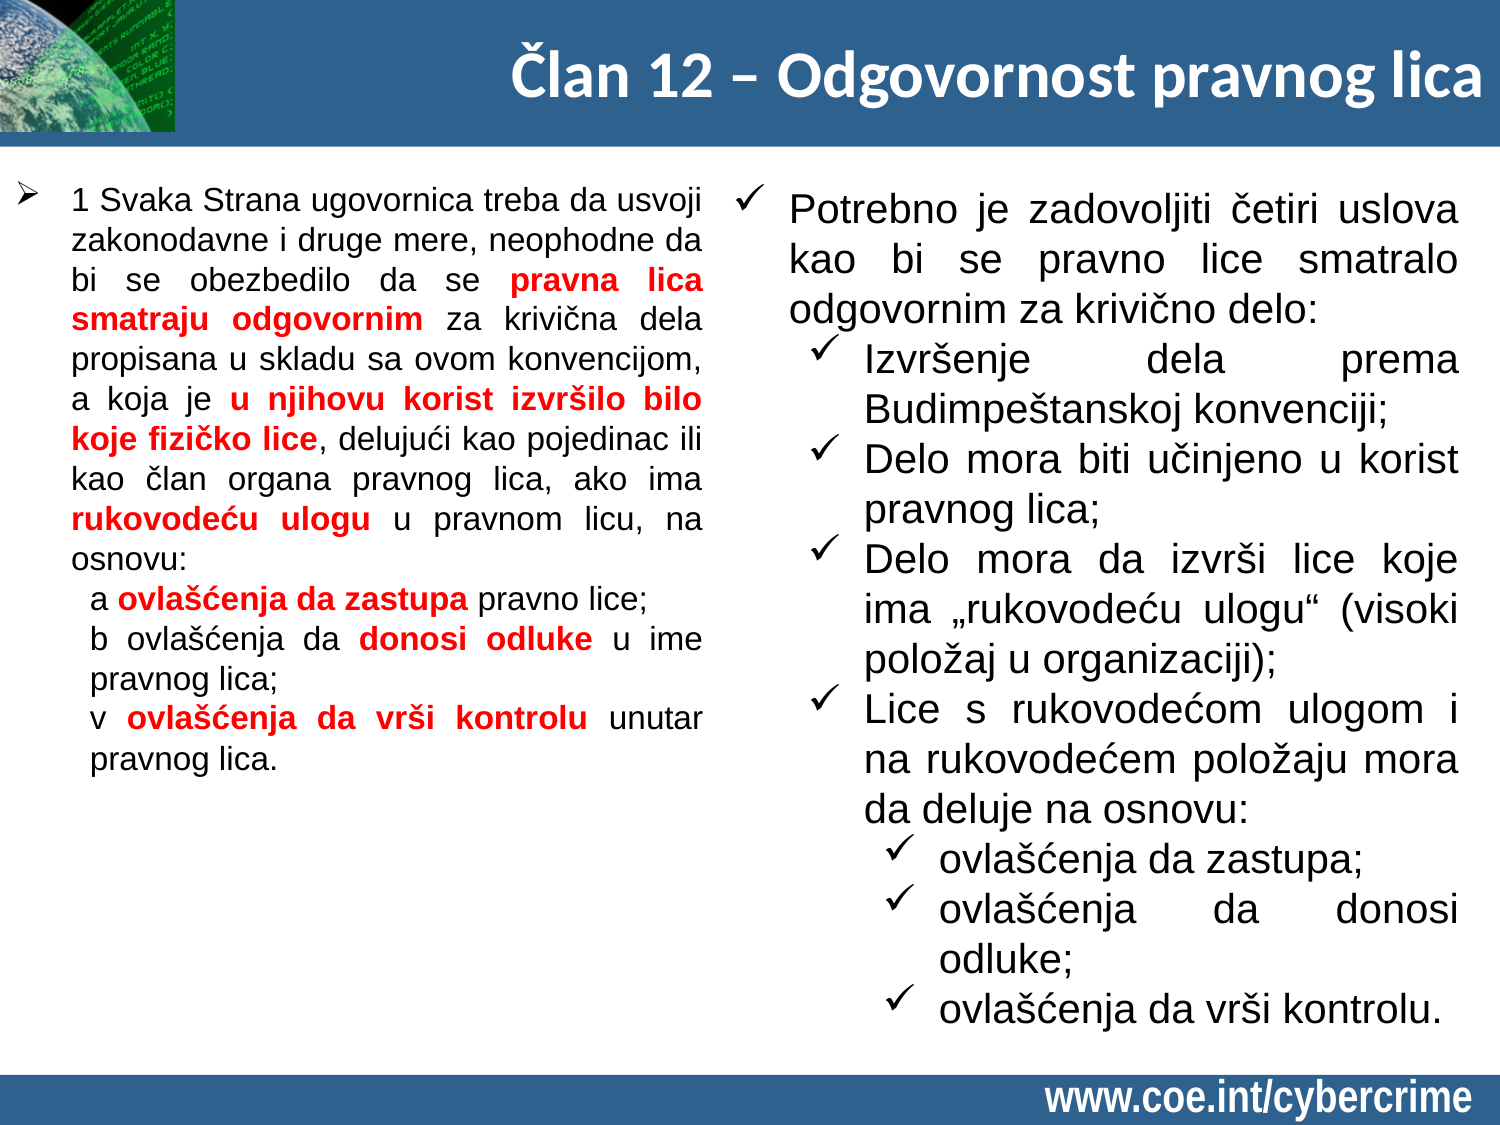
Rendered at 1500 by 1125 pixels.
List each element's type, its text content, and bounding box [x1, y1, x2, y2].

picture [0, 0, 175, 132]
text_box www.coe.int/cybercrime [1030, 1059, 1500, 1125]
text_box 1 Svaka Strana ugovornica treba da usvoji zakonodavne i druge mere, neophodne da bi se obezbedilo da se pravna lica smatraju odgovornim za krivična dela propisana u skladu sa ovom konvencijom, a koja je u njihovu korist izvršilo bilo koje fizičko lice, delujući kao pojedinac ili kao član organa pravnog lica, ako ima rukovodeću ulogu u pravnom licu, na osnovu: a ovlašćenja da zastupa pravno lice; b ovlašćenja da donosi odluke u ime pravnog lica; v ovlašćenja da vrši kontrolu unutar pravnog lica. [0, 170, 718, 784]
text_box [0, 1073, 1030, 1125]
text_box Potrebno je zadovoljiti četiri uslova kao bi se pravno lice smatralo odgovornim za krivično delo: Izvršenje dela prema Budimpeštanskoj konvenciji; Delo mora biti učinjeno u korist pravnog lica; Delo mora da izvrši lice koje ima „rukovodeću ulogu“ (visoki položaj u organizaciji); Lice s rukovodećom ulogom i na rukovodećem položaju mora da deluje na osnovu: ovlašćenja da zastupa; ovlašćenja da donosi odluke; ovlašćenja da vrši kontrolu. [717, 174, 1474, 1040]
text_box Član 12 – Odgovornost pravnog lica [0, 0, 1500, 149]
